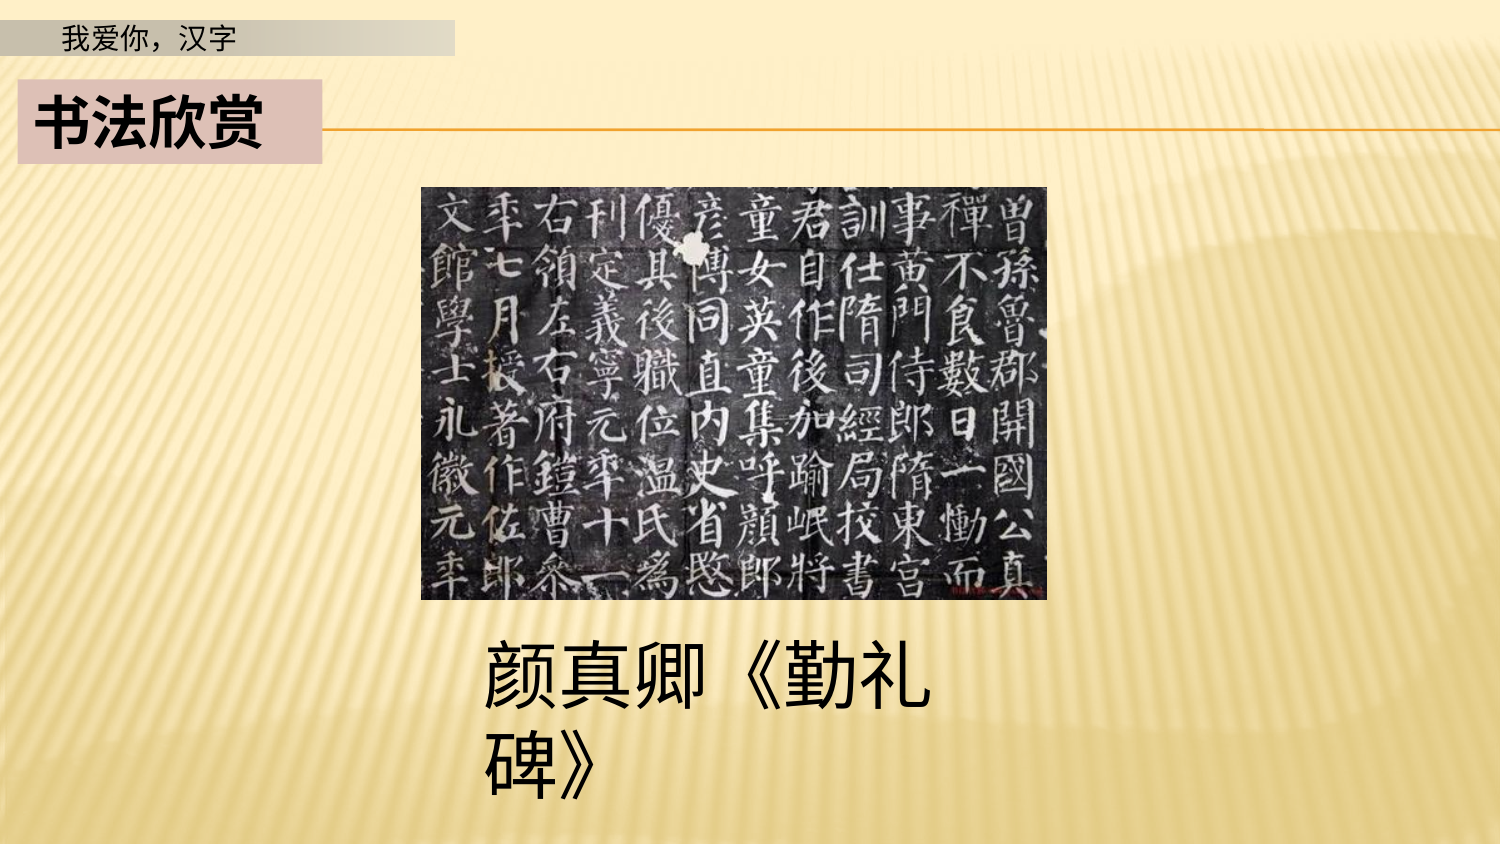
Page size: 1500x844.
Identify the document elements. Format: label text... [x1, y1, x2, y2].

picture [421, 187, 1048, 601]
text_box 书法欣赏 [17, 79, 323, 164]
text_box 颜真卿《勤礼碑》 [468, 621, 1067, 816]
